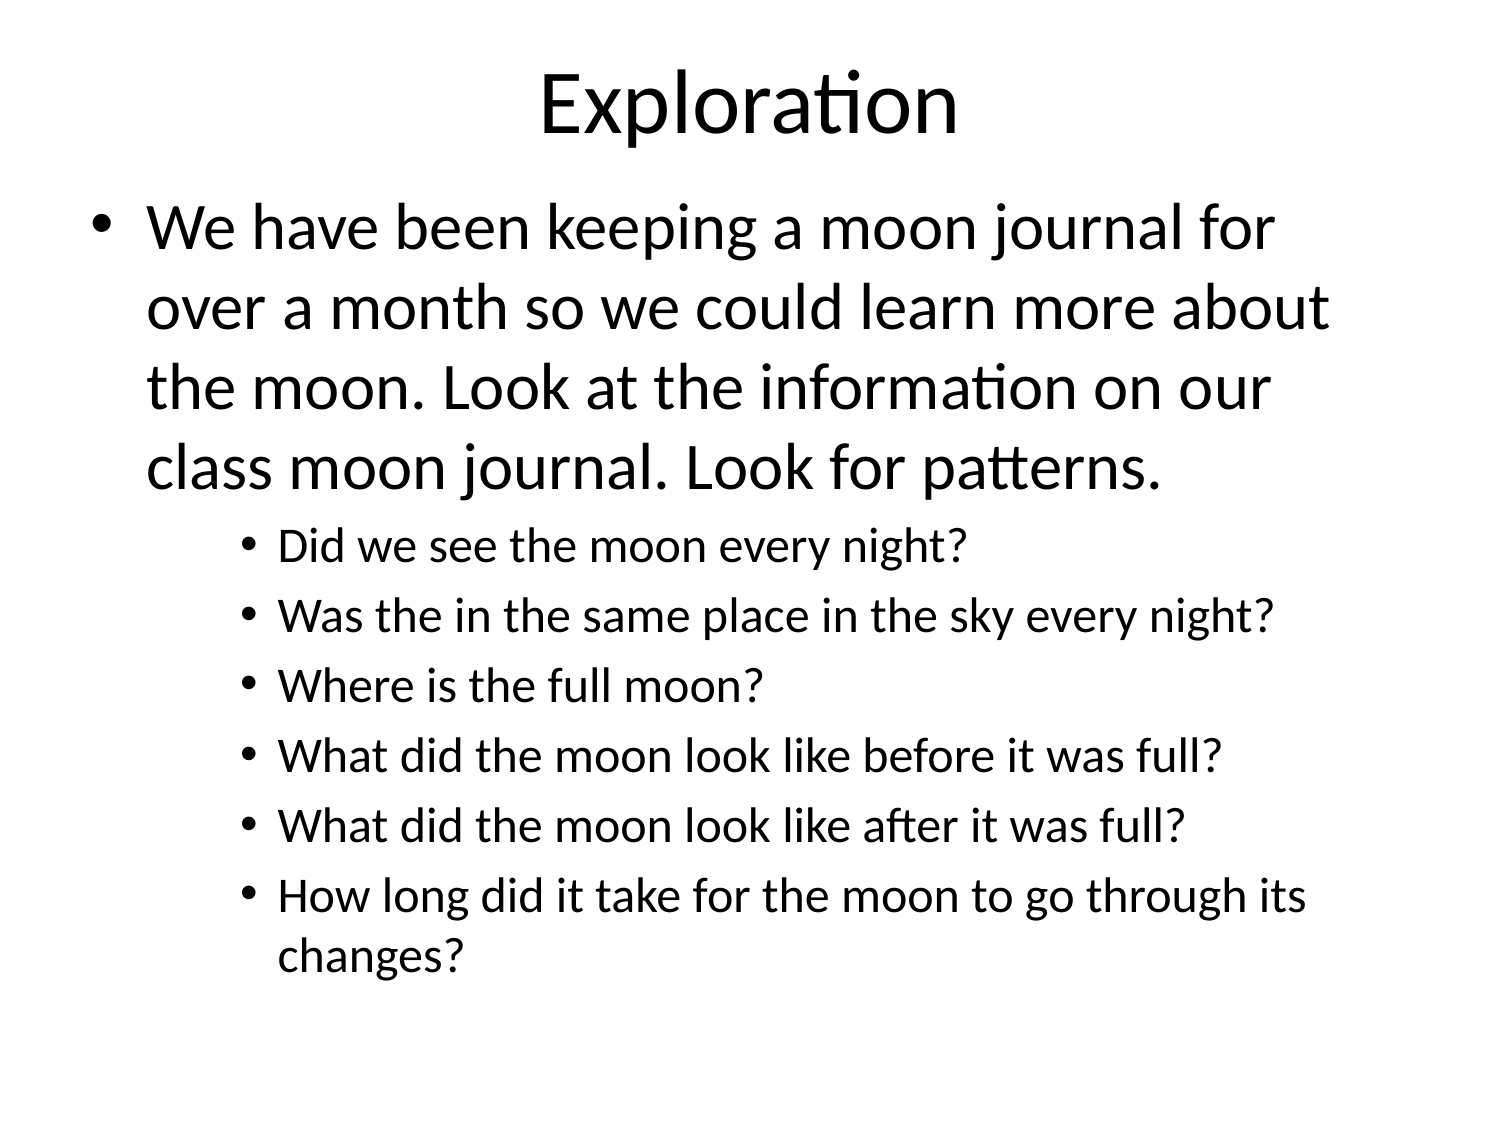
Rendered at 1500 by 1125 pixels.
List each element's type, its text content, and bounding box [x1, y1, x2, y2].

list We have been keeping a moon journal for over a month so we could learn more about the moon. Look at the information on our class moon journal. Look for patterns. Did we see the moon every night? Was the in the same place in the sky every night? Where is the full moon? What did the moon look like before it was full? What did the moon look like after it was full? How long did it take for the moon to go through its changes? [75, 174, 1425, 1063]
title Exploration [75, 3, 1425, 174]
